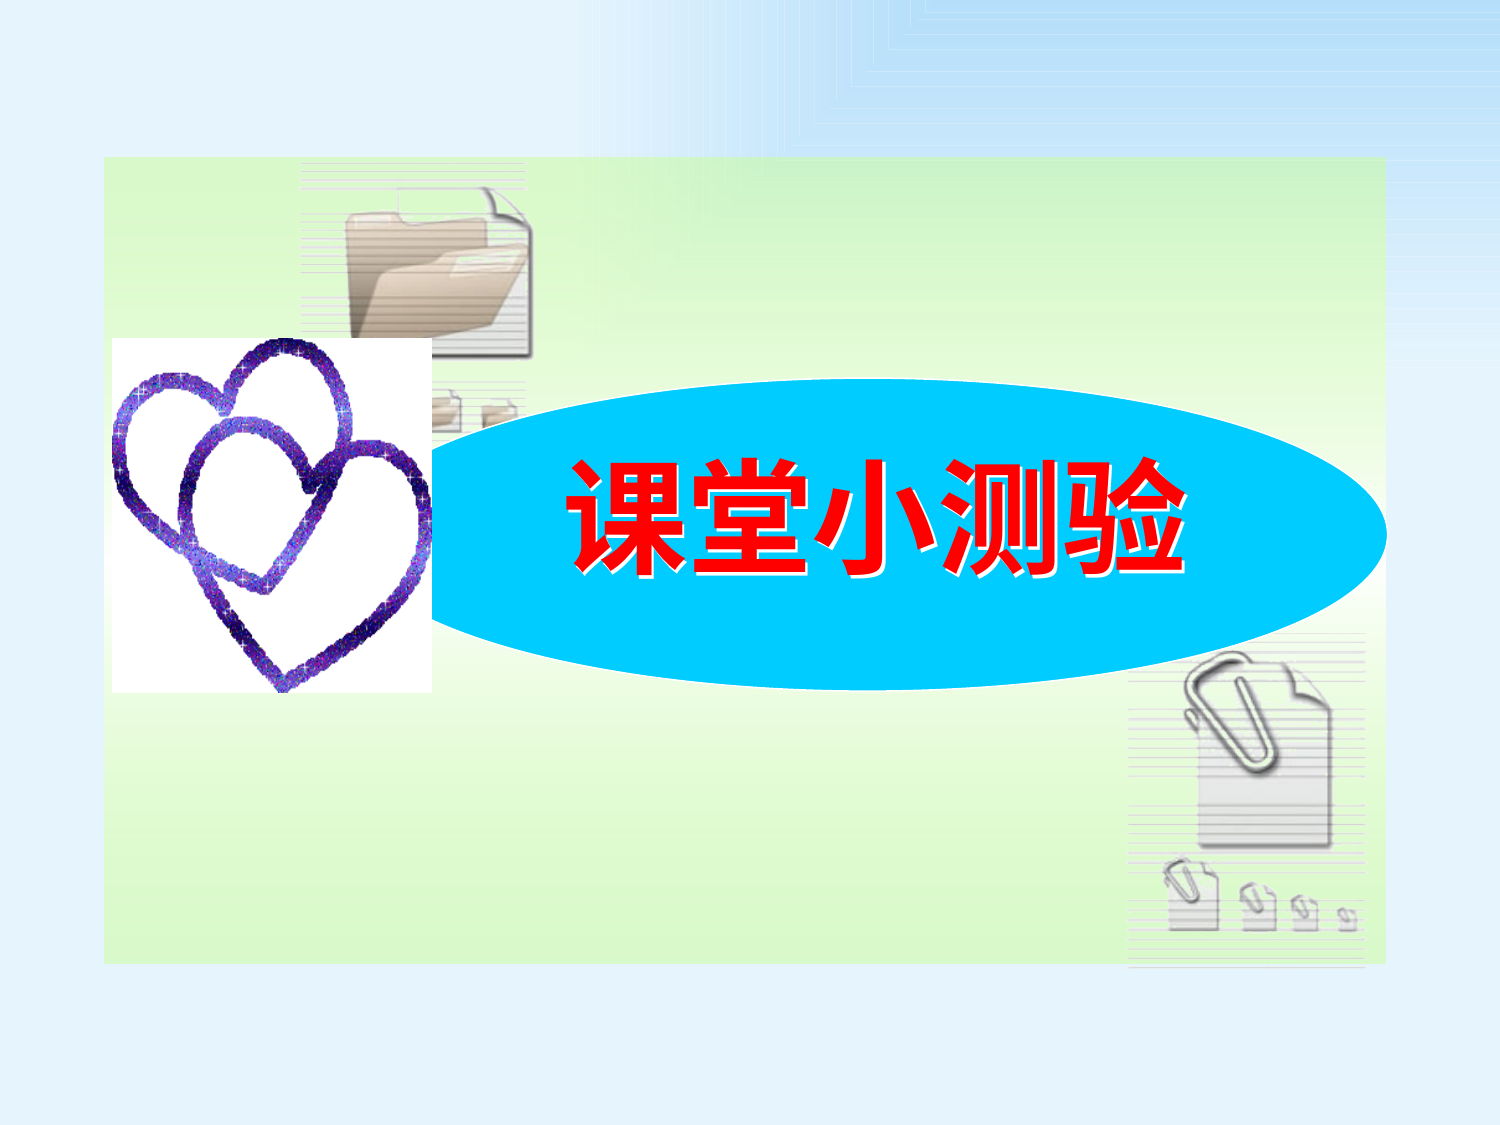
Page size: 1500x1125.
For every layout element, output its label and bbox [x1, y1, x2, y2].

text_box [104, 157, 1386, 964]
text_box [111, 338, 1389, 693]
picture [288, 160, 573, 338]
picture [1115, 633, 1400, 976]
